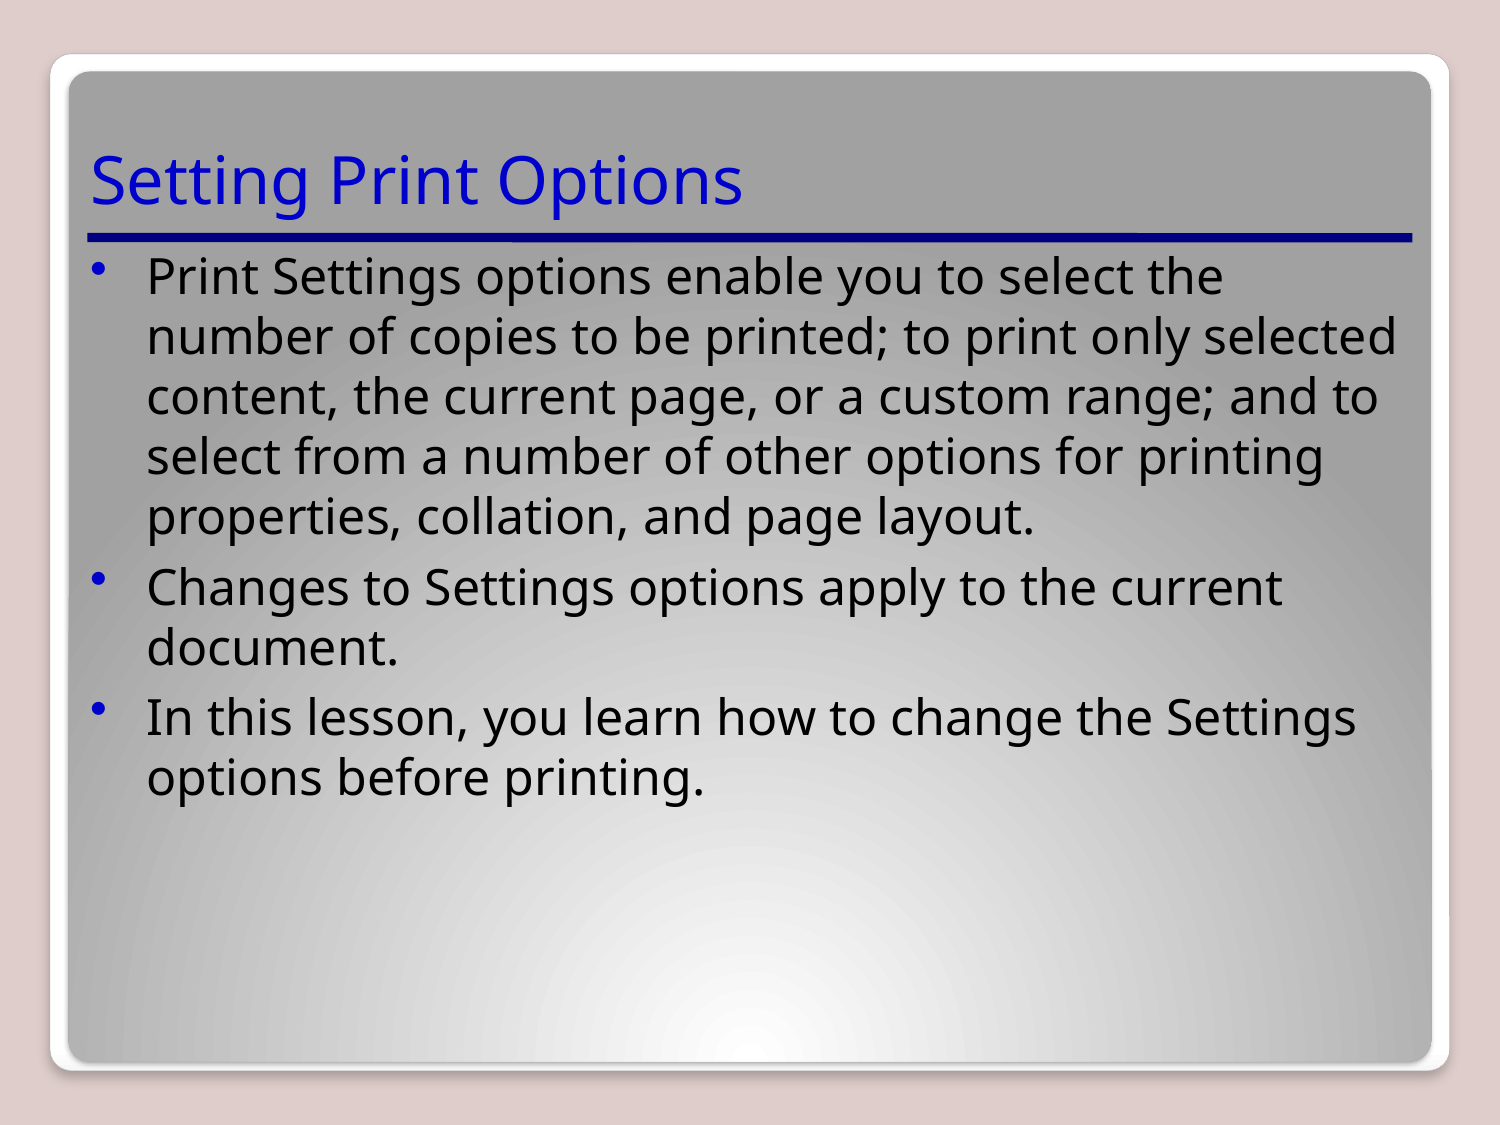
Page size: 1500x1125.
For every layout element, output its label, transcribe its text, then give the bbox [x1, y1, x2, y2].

list Print Settings options enable you to select the number of copies to be printed; to print only selected content, the current page, or a custom range; and to select from a number of other options for printing properties, collation, and page layout. Changes to Settings options apply to the current document. In this lesson, you learn how to change the Settings options before printing. [74, 237, 1426, 1063]
title Setting Print Options [74, 74, 1426, 226]
